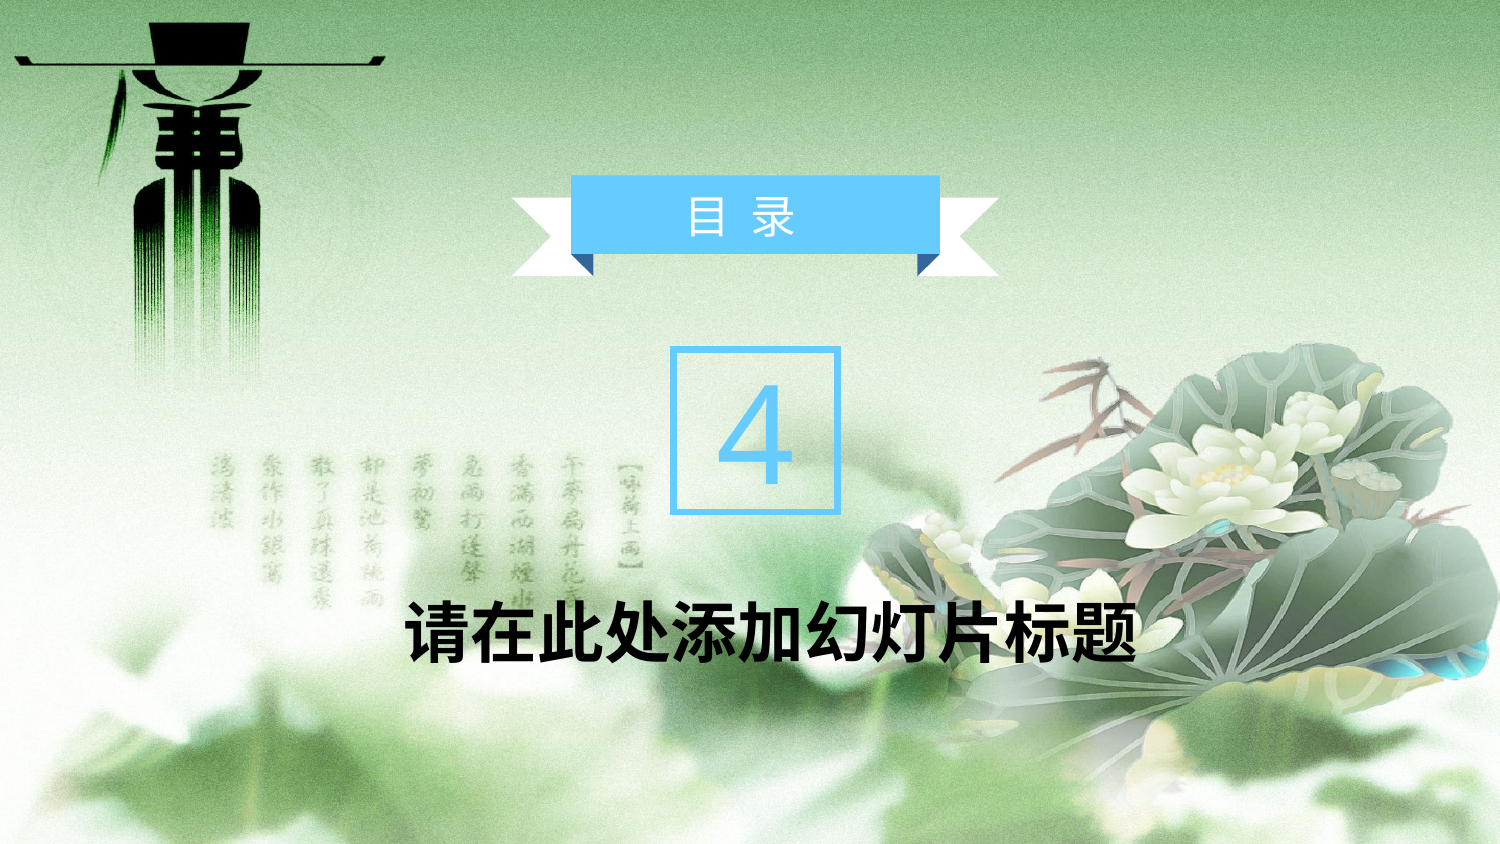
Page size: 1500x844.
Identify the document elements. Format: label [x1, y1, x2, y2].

text_box [673, 341, 838, 520]
picture [0, 0, 1500, 844]
text_box [511, 175, 1000, 277]
